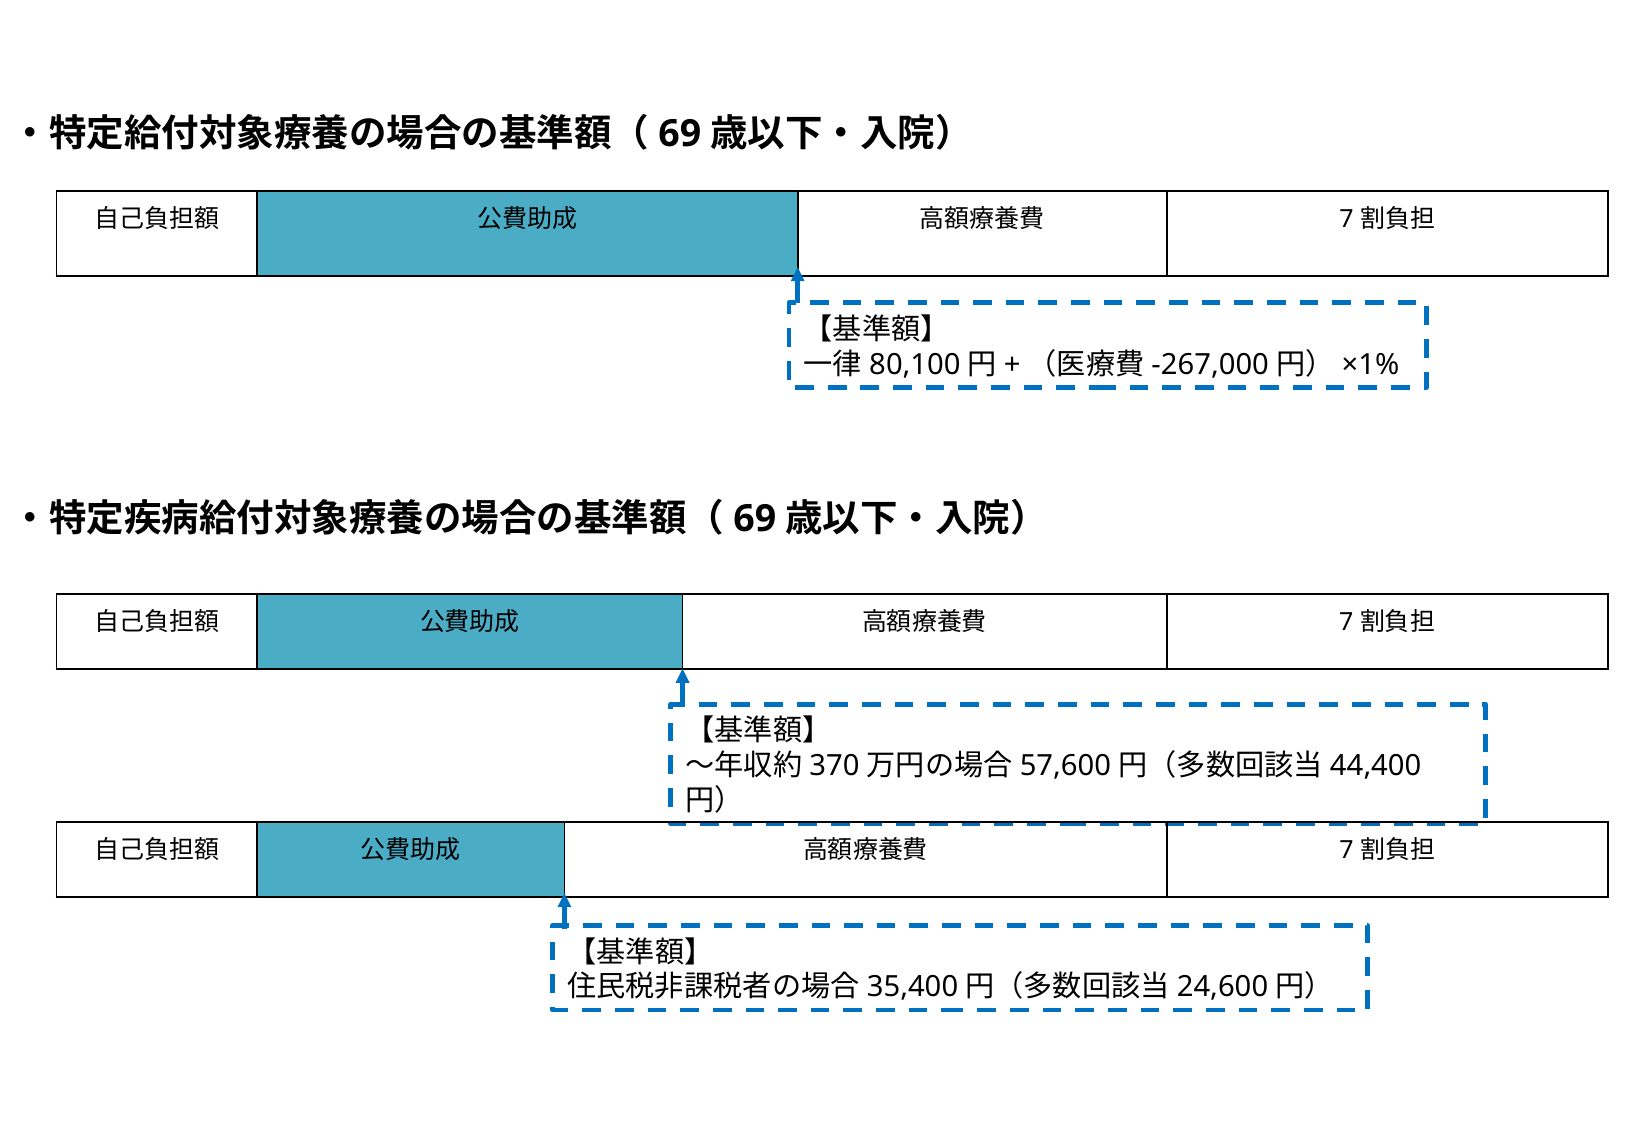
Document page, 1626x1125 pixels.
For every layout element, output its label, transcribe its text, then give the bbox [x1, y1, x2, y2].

table_header 自己負担額 [57, 192, 256, 275]
table_header 7割負担 [1168, 823, 1607, 896]
table_header 公費助成 [258, 823, 564, 896]
table_header 自己負担額 [57, 823, 256, 896]
text_box 【基準額】 一律80,100円+（医療費-267,000円）×1% [788, 302, 1427, 388]
table_header 7割負担 [1168, 192, 1607, 275]
table_header 7割負担 [1168, 595, 1607, 668]
table_header 公費助成 [258, 595, 682, 668]
subtitle ・特定給付対象療養の場合の基準額（69歳以下・入院） ・特定疾病給付対象療養の場合の基準額（69歳以下・入院） [0, 7, 1625, 1102]
table_header 高額療養費 [799, 192, 1166, 275]
table_header 高額療養費 [565, 823, 1166, 896]
text_box 【基準額】 ～年収約370万円の場合57,600円（多数回該当44,400円） [670, 704, 1486, 821]
table_header 高額療養費 [683, 595, 1166, 668]
table_header 公費助成 [258, 192, 797, 275]
text_box 【基準額】 住民税非課税者の場合35,400円（多数回該当24,600円） [552, 925, 1368, 1011]
table_header 自己負担額 [57, 595, 256, 668]
